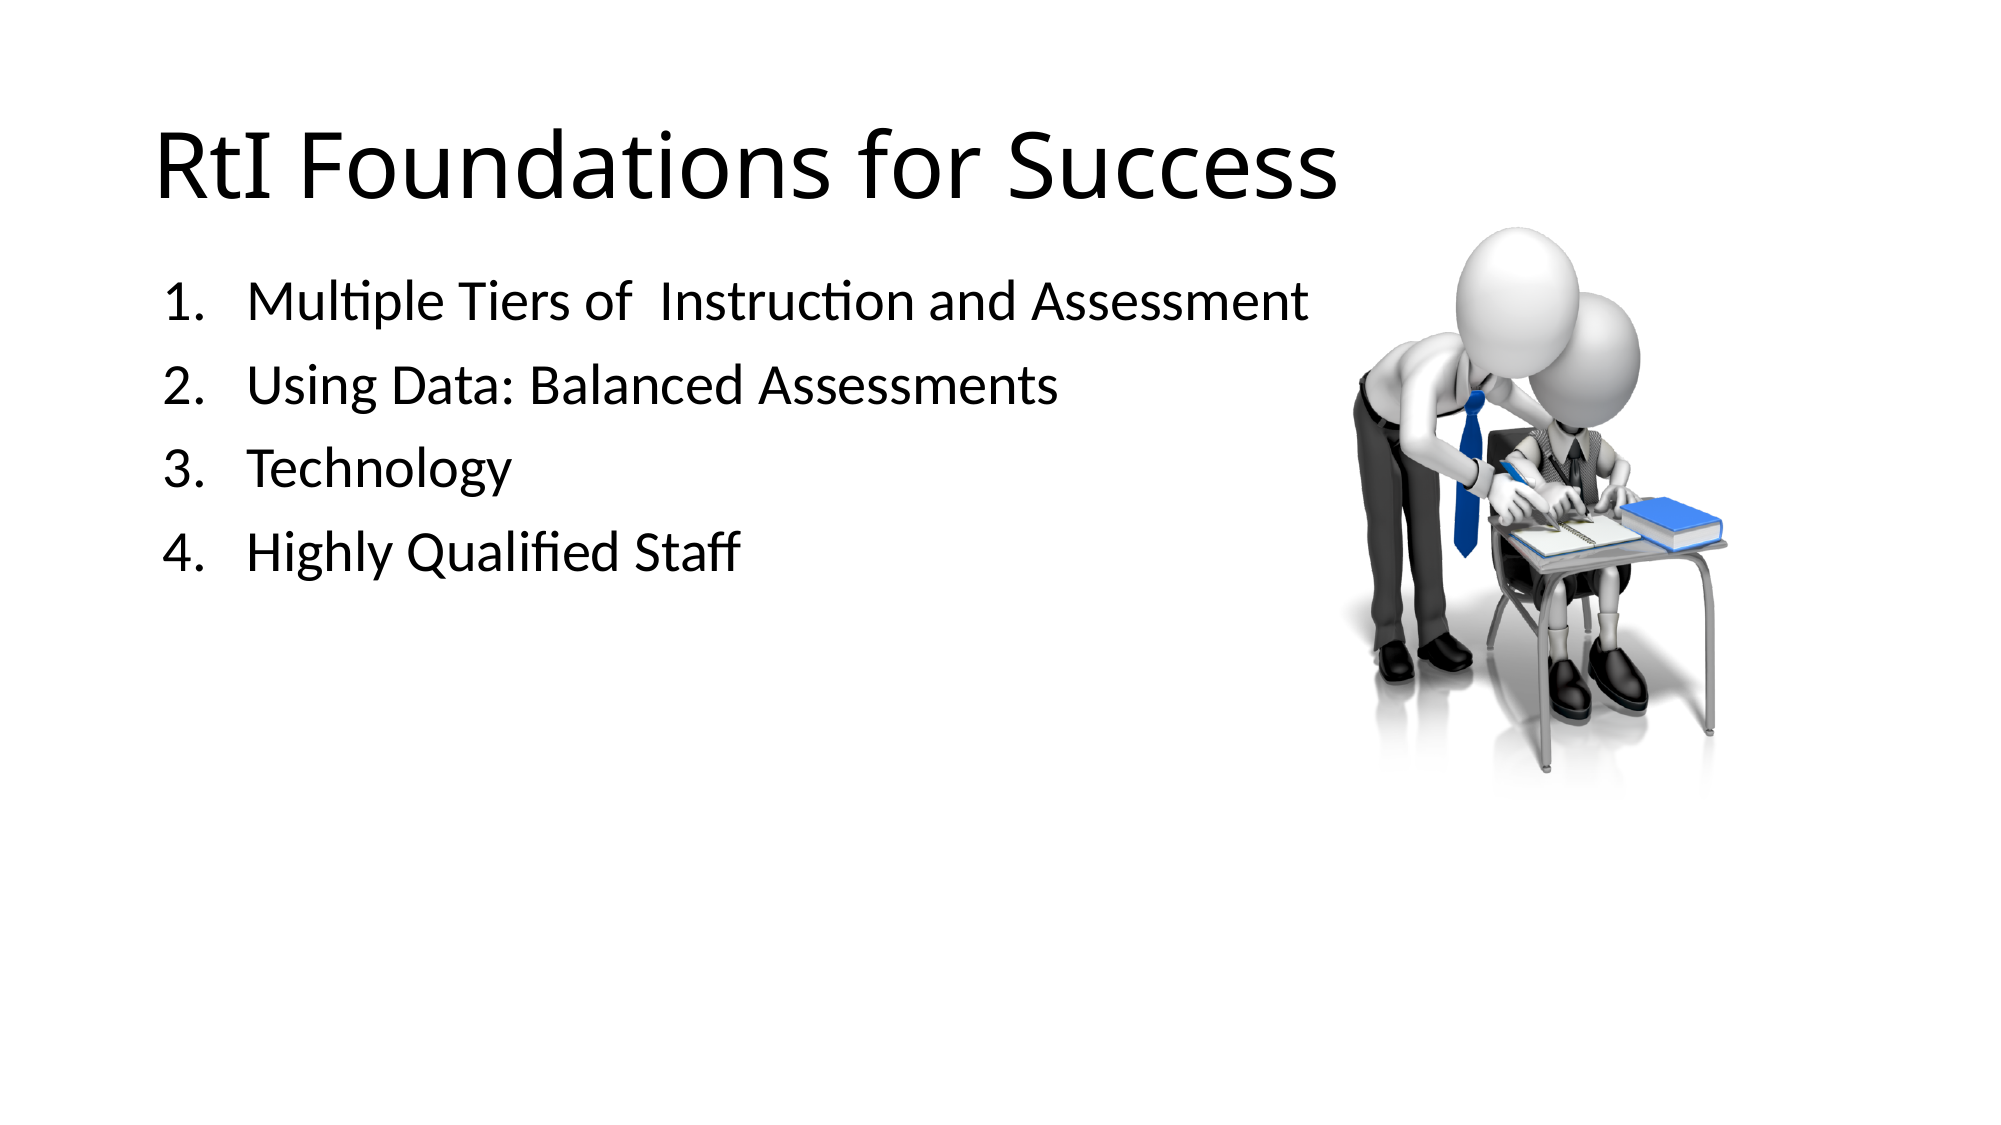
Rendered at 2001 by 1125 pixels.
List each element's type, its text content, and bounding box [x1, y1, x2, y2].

picture [1314, 213, 1760, 817]
list Multiple Tiers of Instruction and Assessment Using Data: Balanced Assessments Technology Highly Qualified Staff [147, 262, 1363, 1005]
title RtI Foundations for Success [137, 59, 1863, 278]
